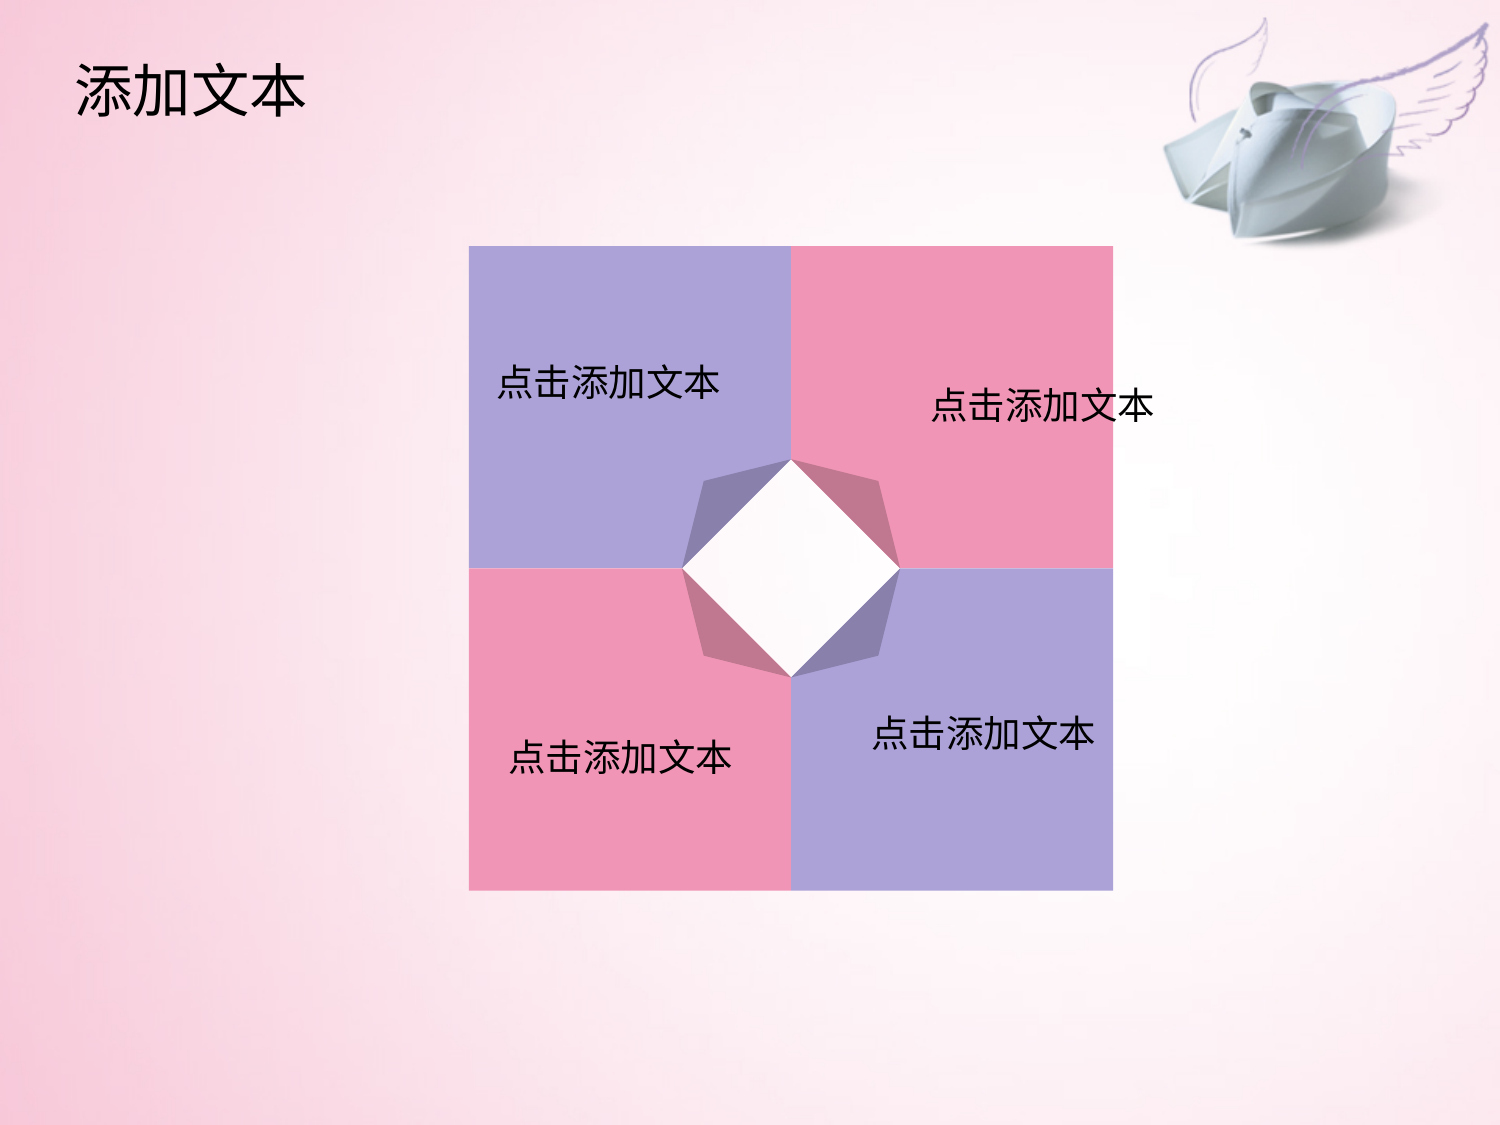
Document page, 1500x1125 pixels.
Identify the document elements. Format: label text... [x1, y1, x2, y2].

text_box [466, 243, 791, 568]
text_box 点击添加文本 [856, 703, 1112, 763]
text_box 点击添加文本 [481, 351, 737, 412]
text_box [466, 566, 794, 893]
picture [0, 0, 1500, 1125]
text_box [791, 566, 1116, 893]
text_box [789, 243, 1116, 568]
text_box 点击添加文本 [493, 726, 749, 787]
text_box 添加文本 [60, 46, 323, 132]
text_box 点击添加文本 [915, 374, 1171, 435]
